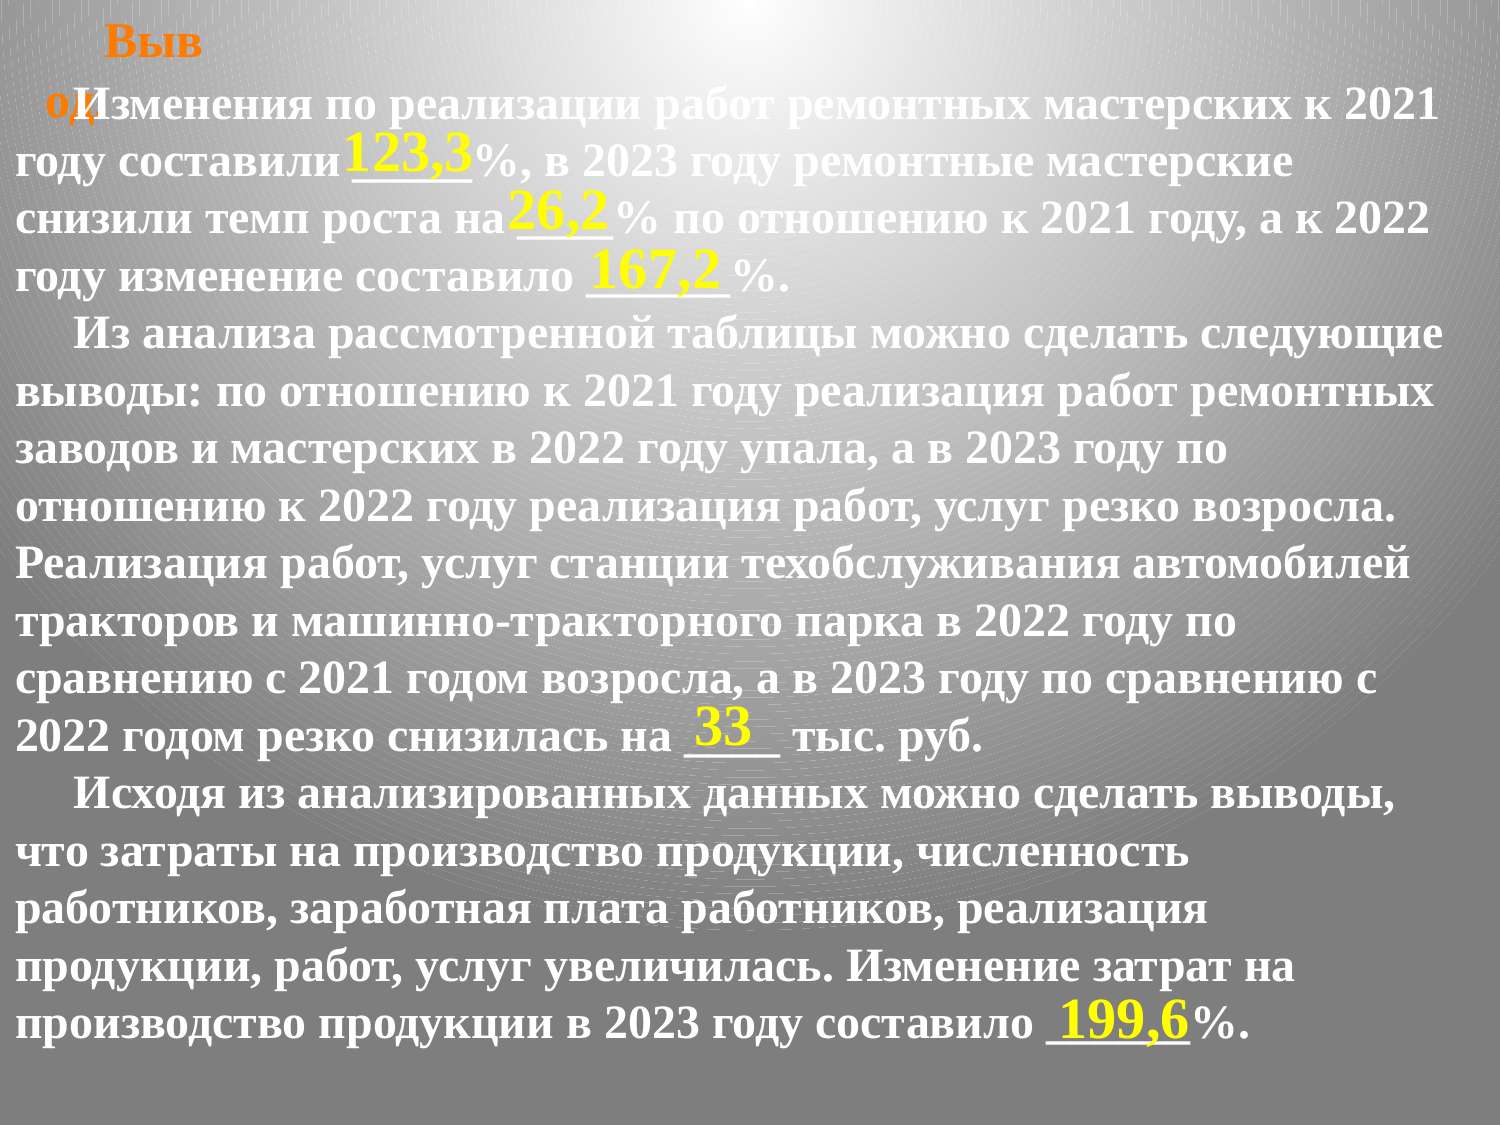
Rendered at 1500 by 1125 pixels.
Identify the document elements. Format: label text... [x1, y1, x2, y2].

text_box 33 [679, 679, 769, 765]
text_box Вывод. [31, 0, 234, 63]
text_box 123,3 [328, 105, 516, 191]
text_box 199,6 [1043, 972, 1205, 1058]
text_box 167,2 [574, 222, 737, 308]
text_box 26,2 [492, 164, 625, 249]
text_box Изменения по реализации работ ремонтных мастерских к 2021 году составили _____%, в 2023 году ремонтные мастерские снизили темп роста на ____% по отношению к 2021 году, а к 2022 году изменение составило ______%. Из анализа рассмотренной таблицы можно сделать следующие выводы: по отношению к 2021 году реализация работ ремонтных заводов и мастерских в 2022 году упала, а в 2023 году по отношению к 2022 году реализация работ, услуг резко возросла. Реализация работ, услуг станции техобслуживания автомобилей тракторов и машинно-тракторного парка в 2022 году по сравнению с 2021 годом возросла, а в 2023 году по сравнению с 2022 годом резко снизилась на ____ тыс. руб. Исходя из анализированных данных можно сделать выводы, что затраты на производство продукции, численность работников, заработная плата работников, реализация продукции, работ, услуг увеличилась. Изменение затрат на производство продукции в 2023 году составило ______%. [0, 63, 1465, 1056]
